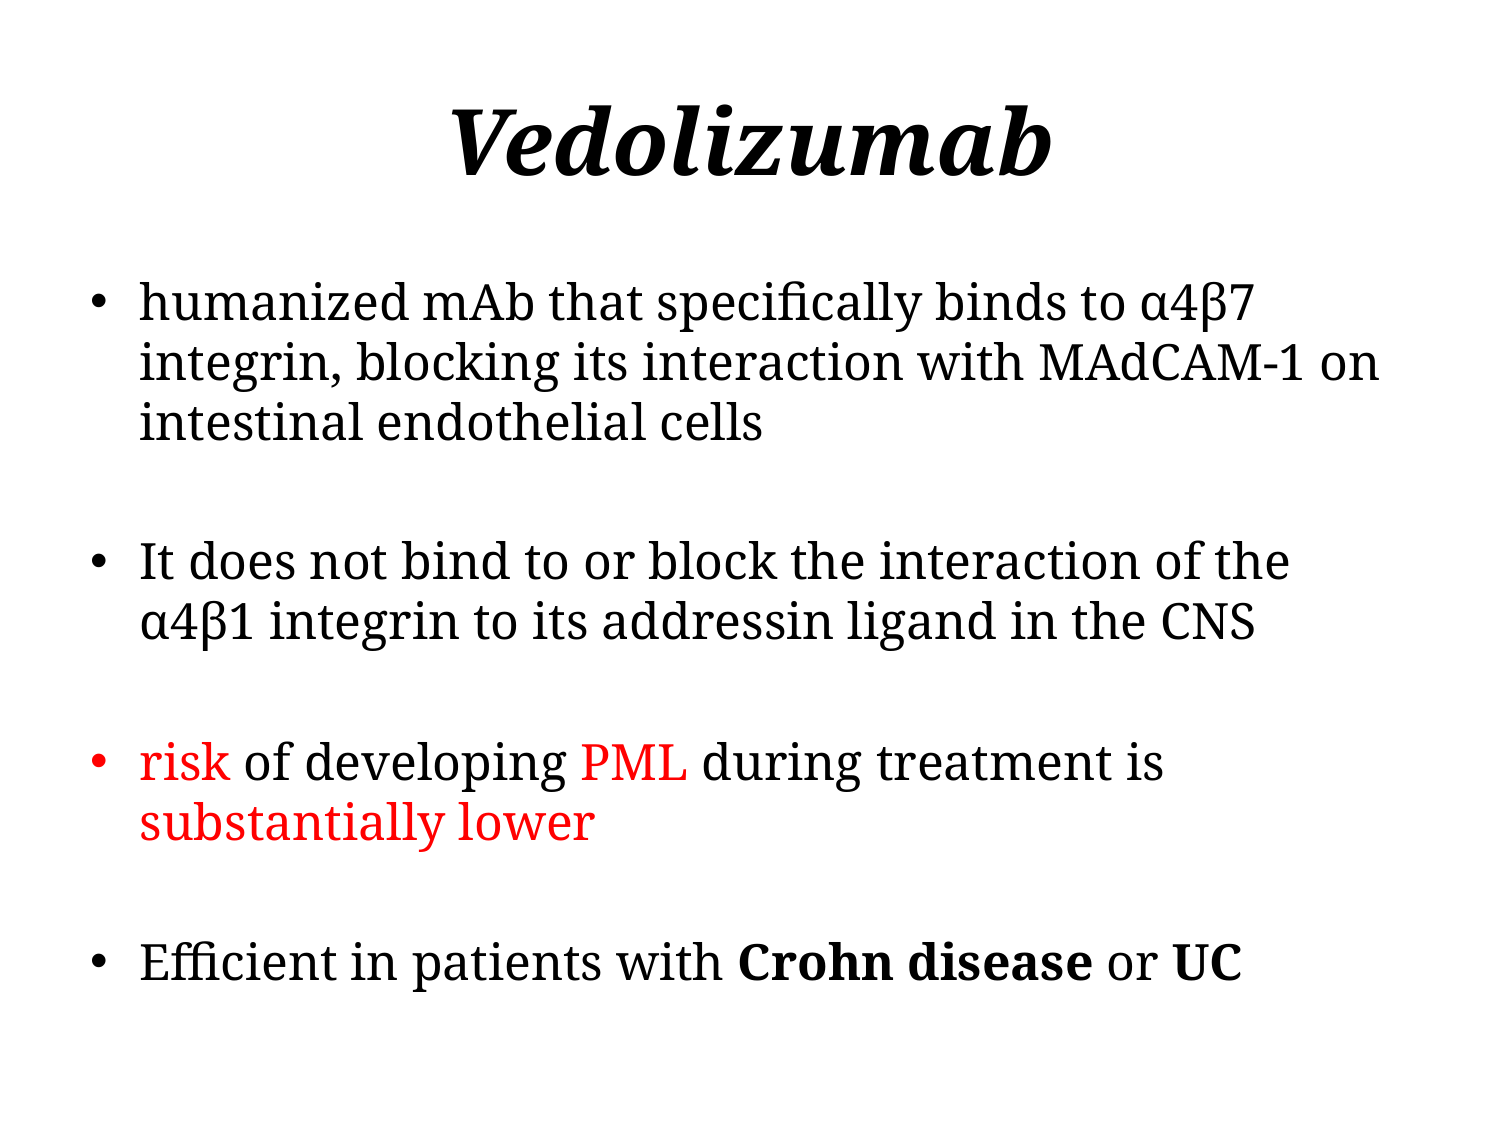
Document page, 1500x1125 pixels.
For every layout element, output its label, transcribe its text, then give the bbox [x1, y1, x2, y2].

title Vedolizumab [75, 45, 1425, 233]
list humanized mAb that specifically binds to α4β7 integrin, blocking its interaction with MAdCAM-1 on intestinal endothelial cells It does not bind to or block the interaction of the α4β1 integrin to its addressin ligand in the CNS risk of developing PML during treatment is substantially lower Efficient in patients with Crohn disease or UC [75, 262, 1425, 1005]
